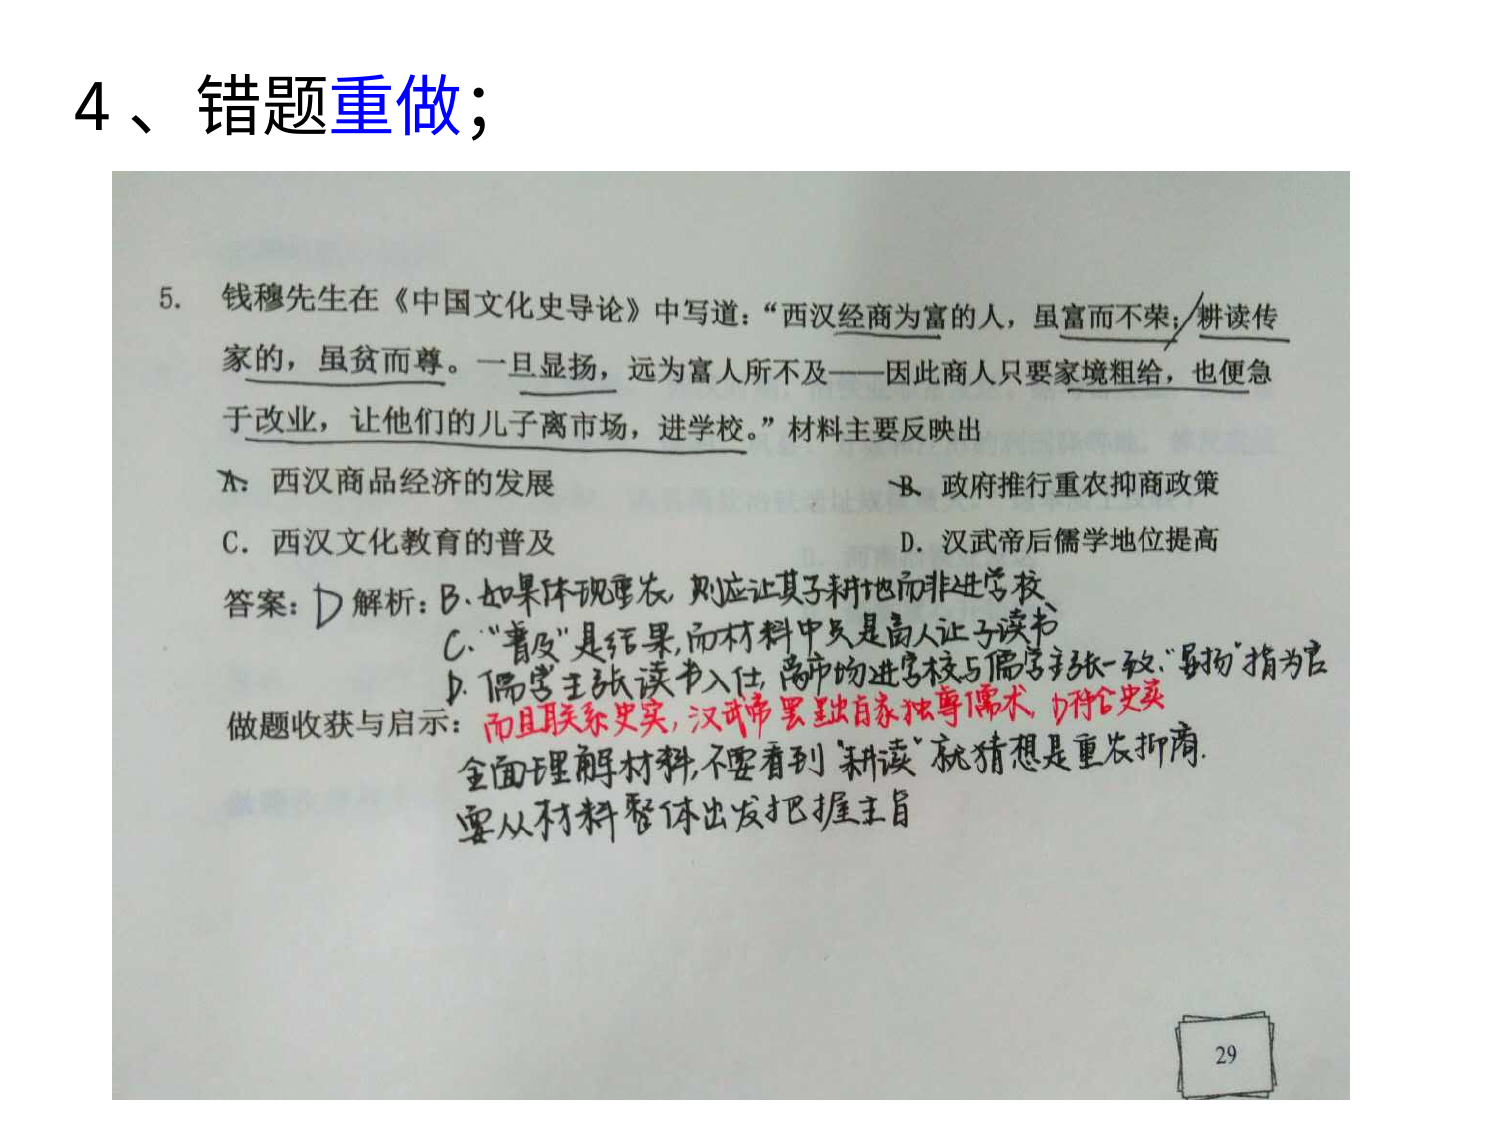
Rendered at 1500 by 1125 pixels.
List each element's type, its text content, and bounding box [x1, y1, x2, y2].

picture [112, 171, 1351, 1101]
text_box 4、错题重做； [0, 37, 602, 169]
